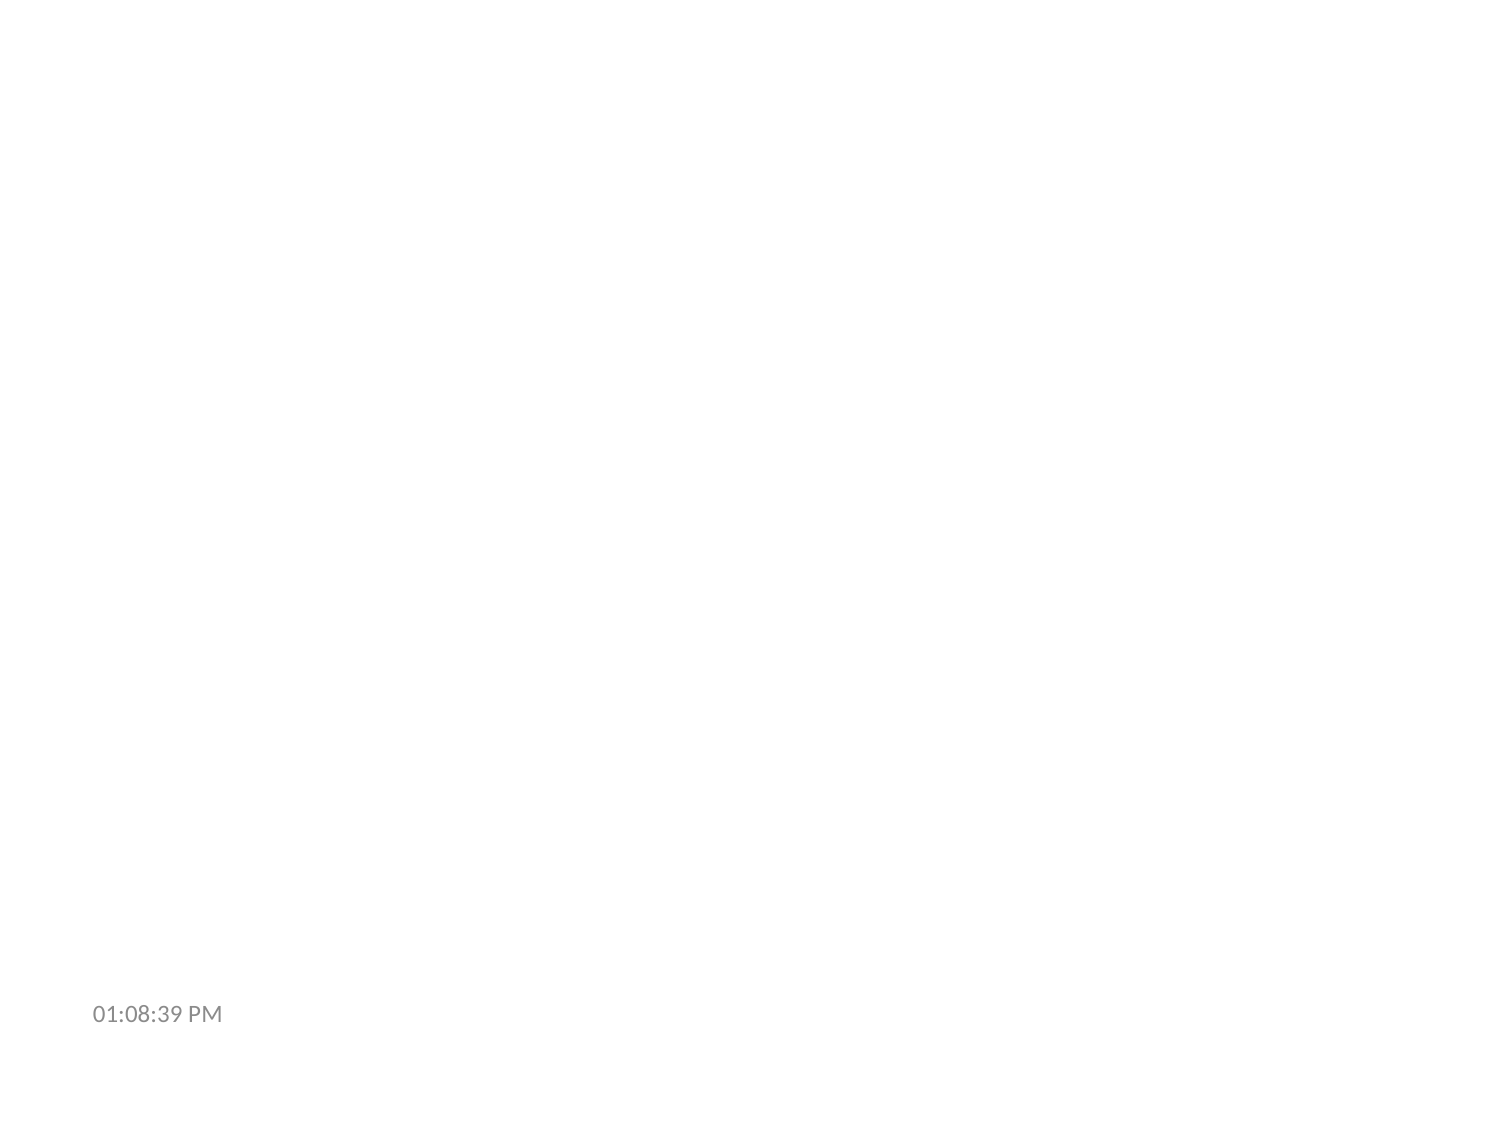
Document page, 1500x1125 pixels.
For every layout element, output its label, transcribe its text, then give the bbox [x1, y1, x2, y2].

text_box 3:35:09 PM [77, 982, 428, 1043]
